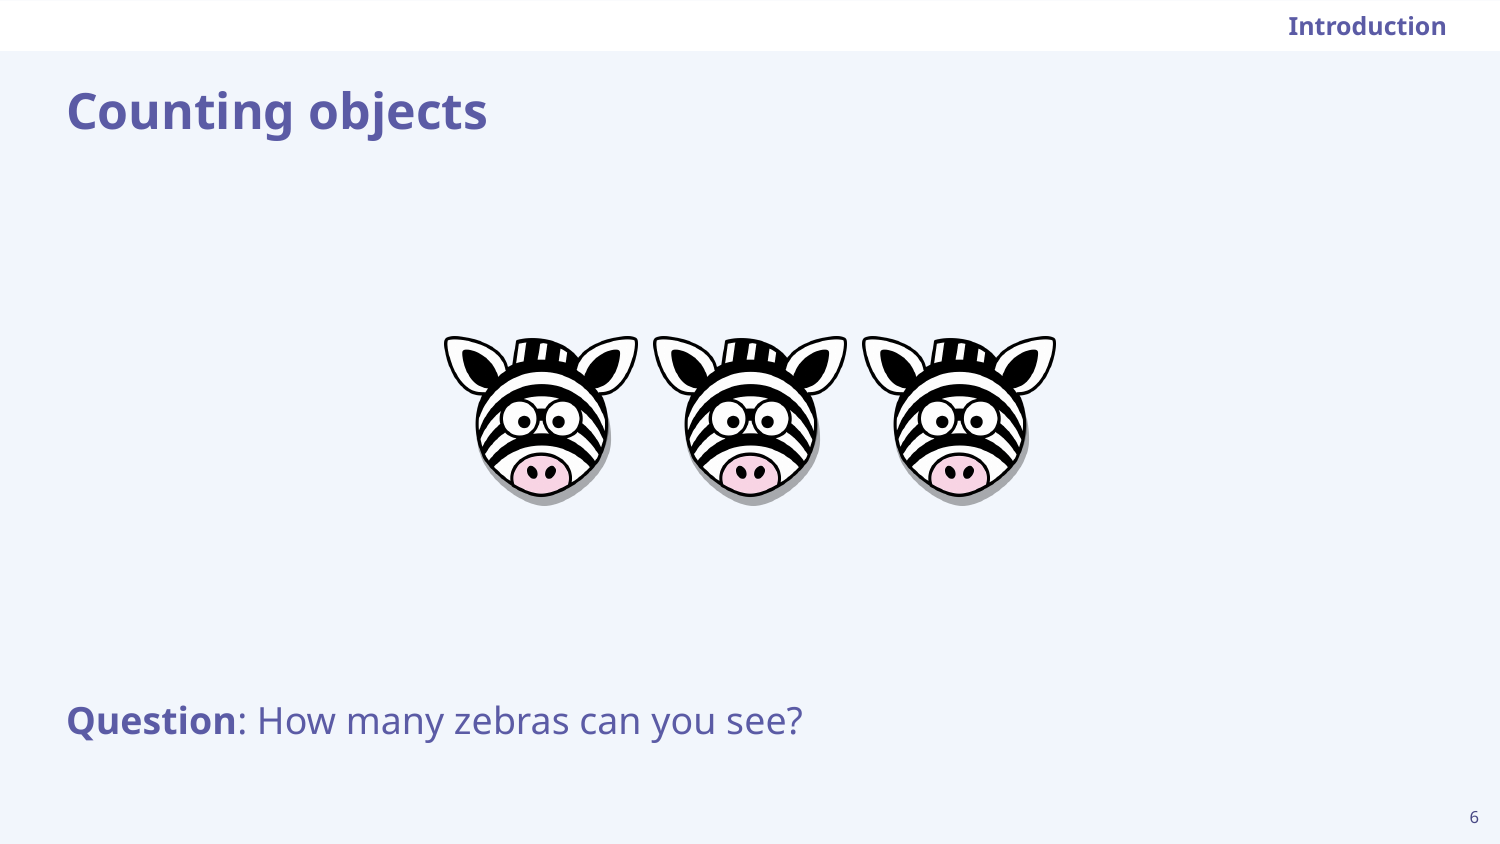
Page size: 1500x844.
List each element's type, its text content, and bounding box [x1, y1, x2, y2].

slide_number 6 [1448, 792, 1500, 844]
picture [862, 336, 1056, 506]
title Counting objects [51, 52, 1449, 167]
list Question: How many zebras can you see? [51, 675, 1449, 790]
picture [653, 336, 847, 506]
picture [444, 336, 638, 506]
subtitle Introduction [862, 0, 1448, 52]
